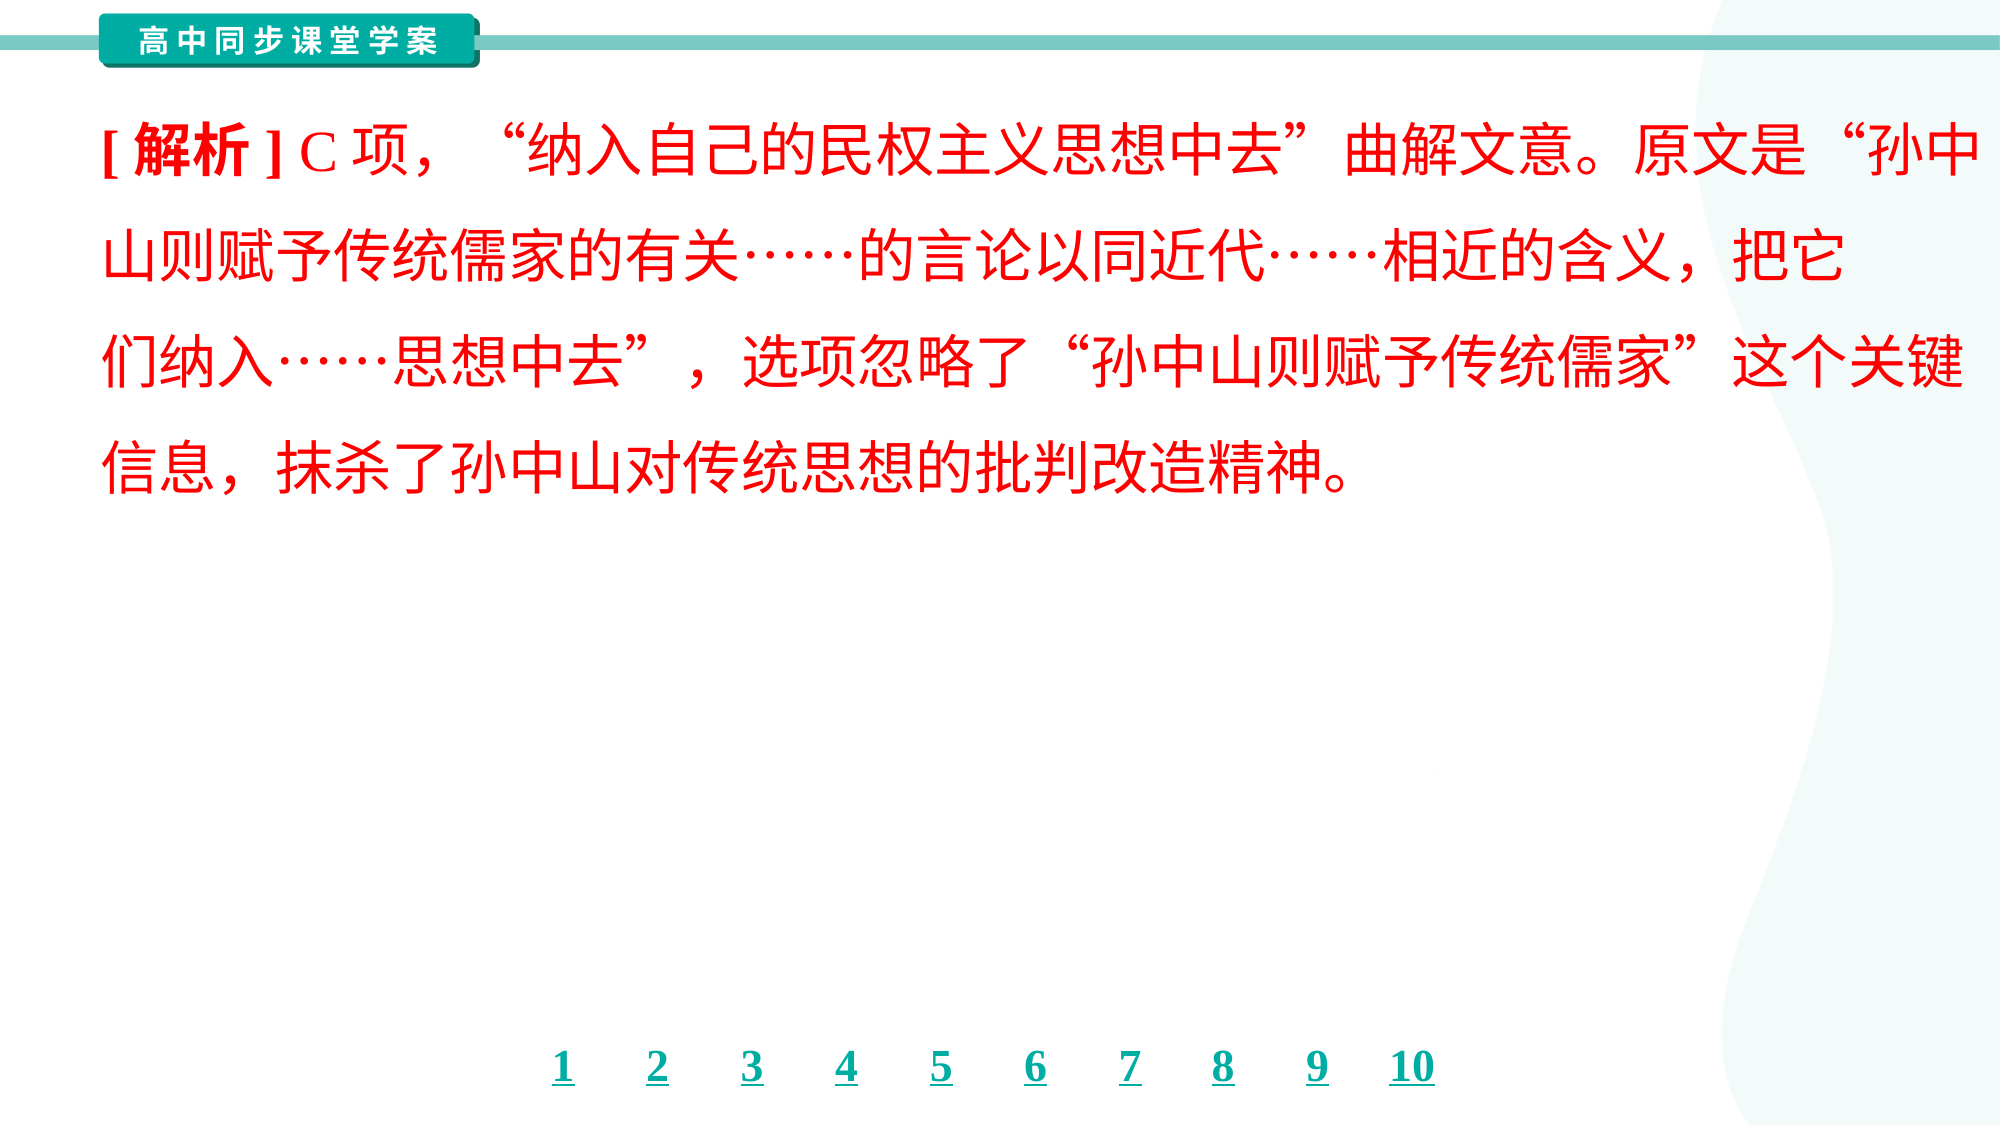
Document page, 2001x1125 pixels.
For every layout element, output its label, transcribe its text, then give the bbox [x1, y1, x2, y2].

text_box [解析] C项，“纳入自己的民权主义思想中去”曲解文意。原文是“孙中 山则赋予传统儒家的有关……的言论以同近代……相近的含义，把它 们纳入……思想中去”，选项忽略了“孙中山则赋予传统儒家”这个关键 信息，抹杀了孙中山对传统思想的批判改造精神。 [100, 76, 1899, 502]
picture [0, 0, 2000, 1125]
